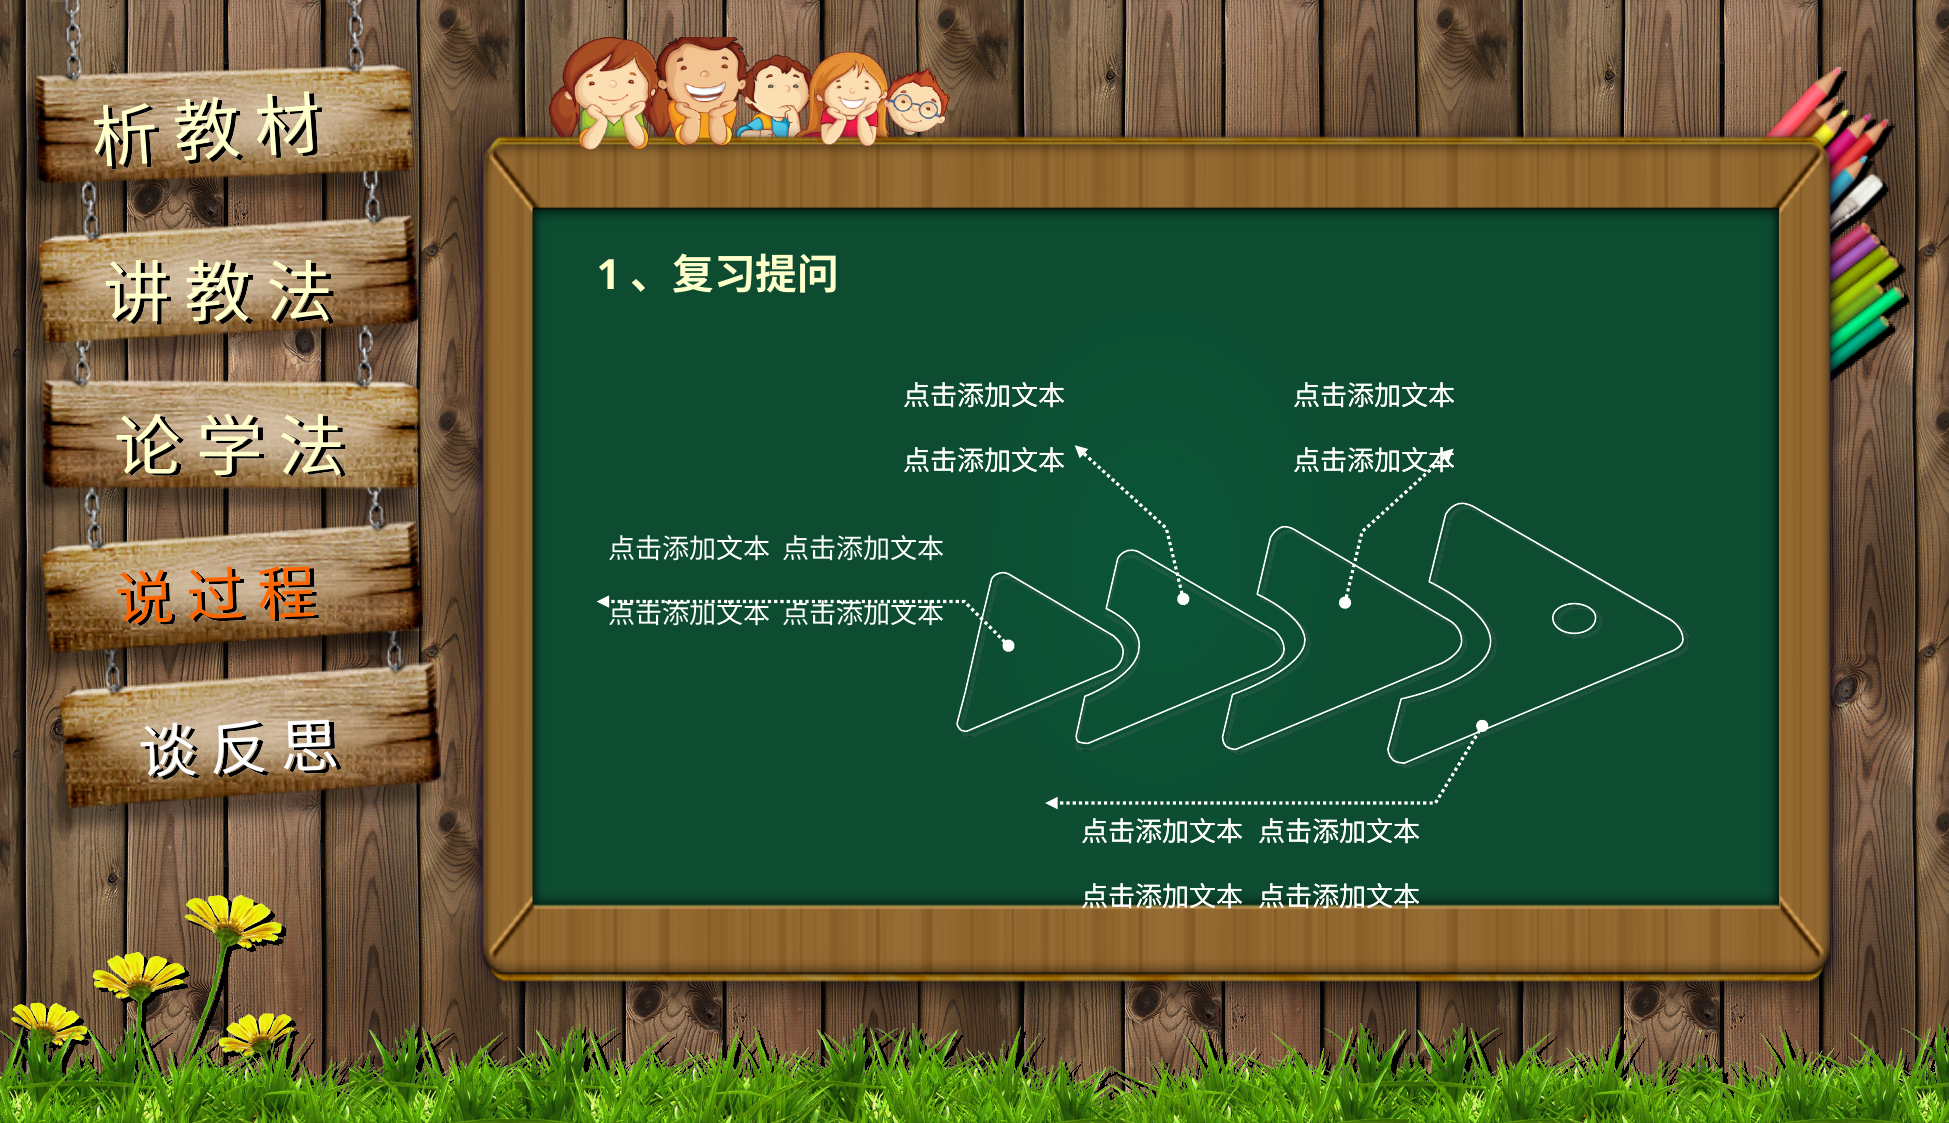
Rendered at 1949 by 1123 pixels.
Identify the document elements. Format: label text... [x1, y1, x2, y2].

text_box [1394, 508, 1684, 729]
text_box [957, 607, 1124, 732]
text_box [1225, 610, 1462, 724]
text_box [1078, 580, 1285, 724]
text_box [1257, 530, 1277, 606]
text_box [1045, 725, 1483, 887]
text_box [596, 525, 1009, 646]
text_box 1、复习提问 [581, 240, 854, 306]
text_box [891, 372, 1184, 600]
picture [0, 0, 1949, 1123]
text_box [1281, 372, 1474, 603]
